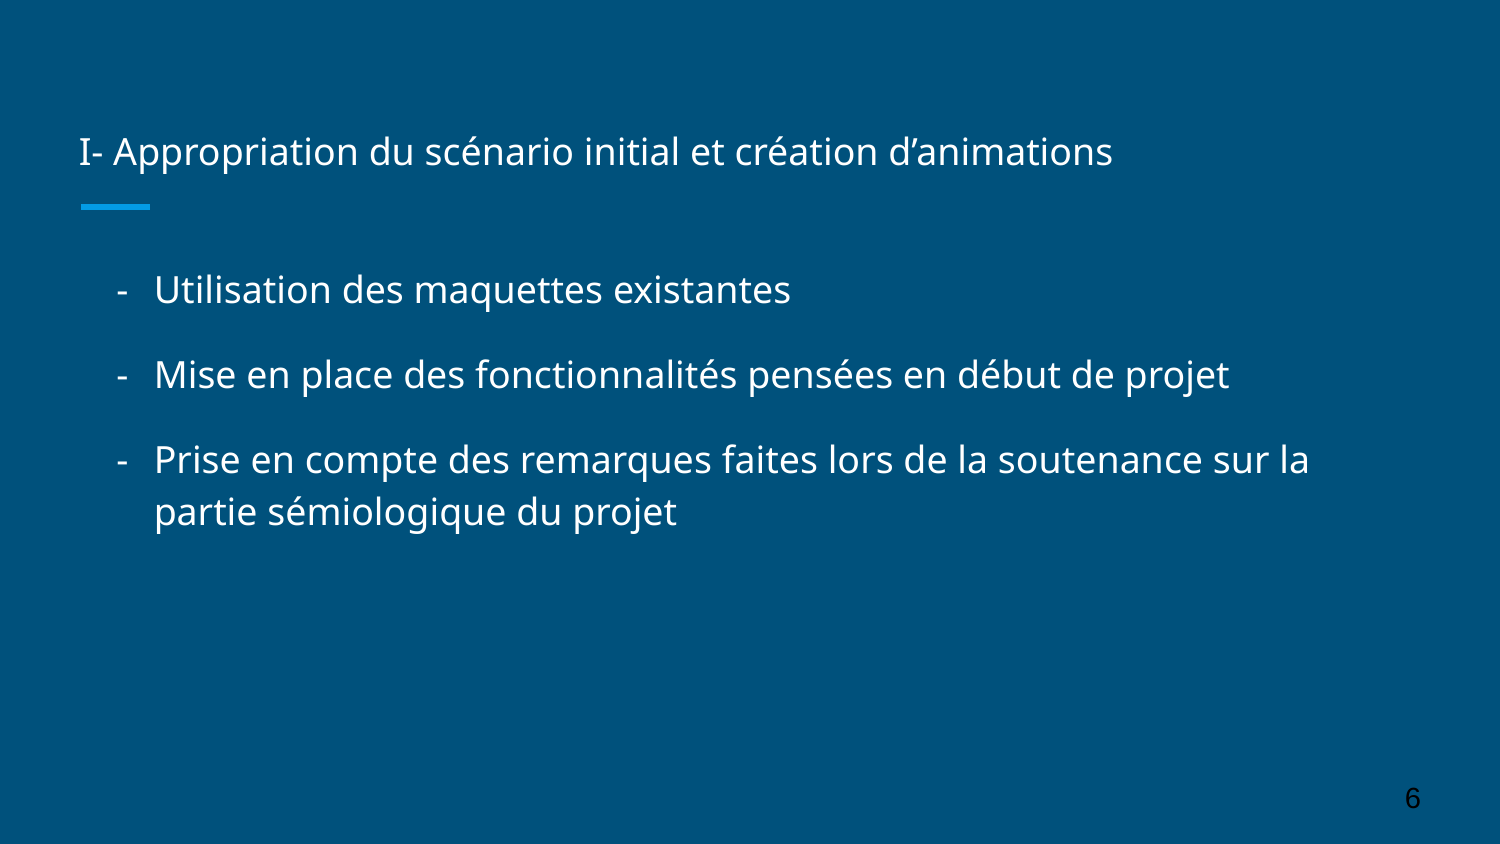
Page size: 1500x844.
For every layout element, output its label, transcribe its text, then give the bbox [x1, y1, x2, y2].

list Utilisation des maquettes existantes Mise en place des fonctionnalités pensées en début de projet Prise en compte des remarques faites lors de la soutenance sur la partie sémiologique du projet [63, 244, 1437, 750]
title I- Appropriation du scénario initial et création d’animations [63, 75, 1437, 188]
slide_number ‹#› [1389, 764, 1480, 830]
